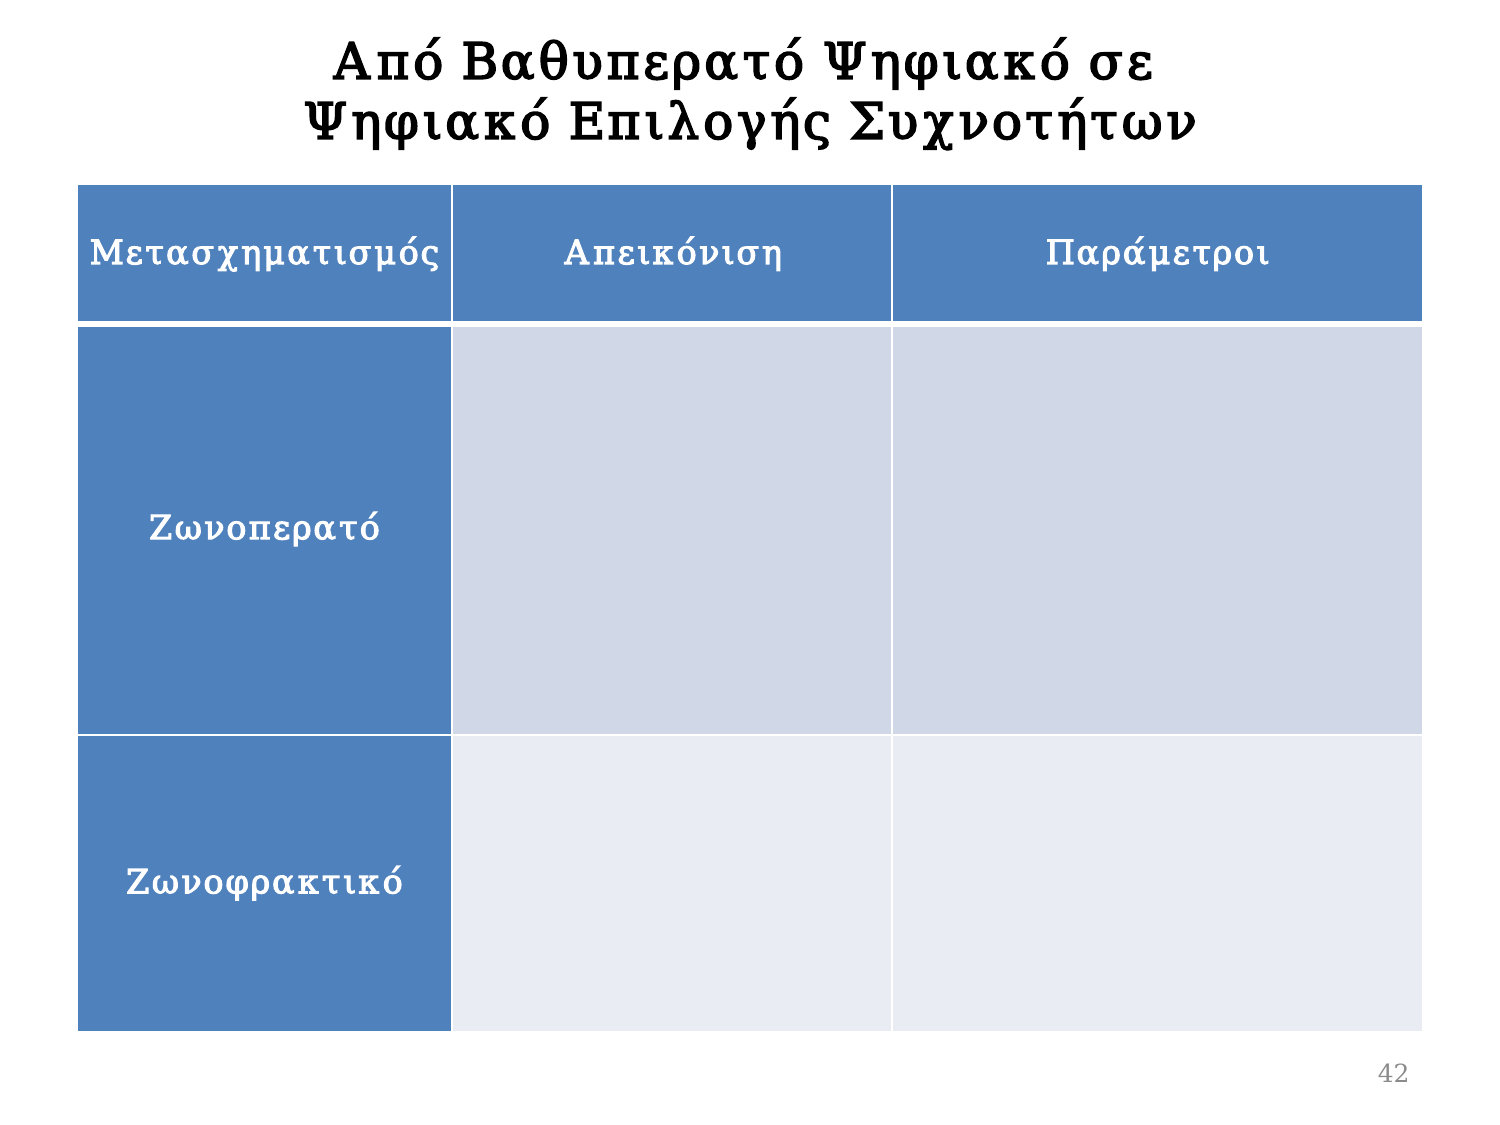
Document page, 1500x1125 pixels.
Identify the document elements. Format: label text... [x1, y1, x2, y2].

title Από Βαθυπερατό Ψηφιακό σε Ψηφιακό Επιλογής Συχνοτήτων [75, 19, 1425, 159]
slide_number 42 [1222, 1042, 1425, 1103]
